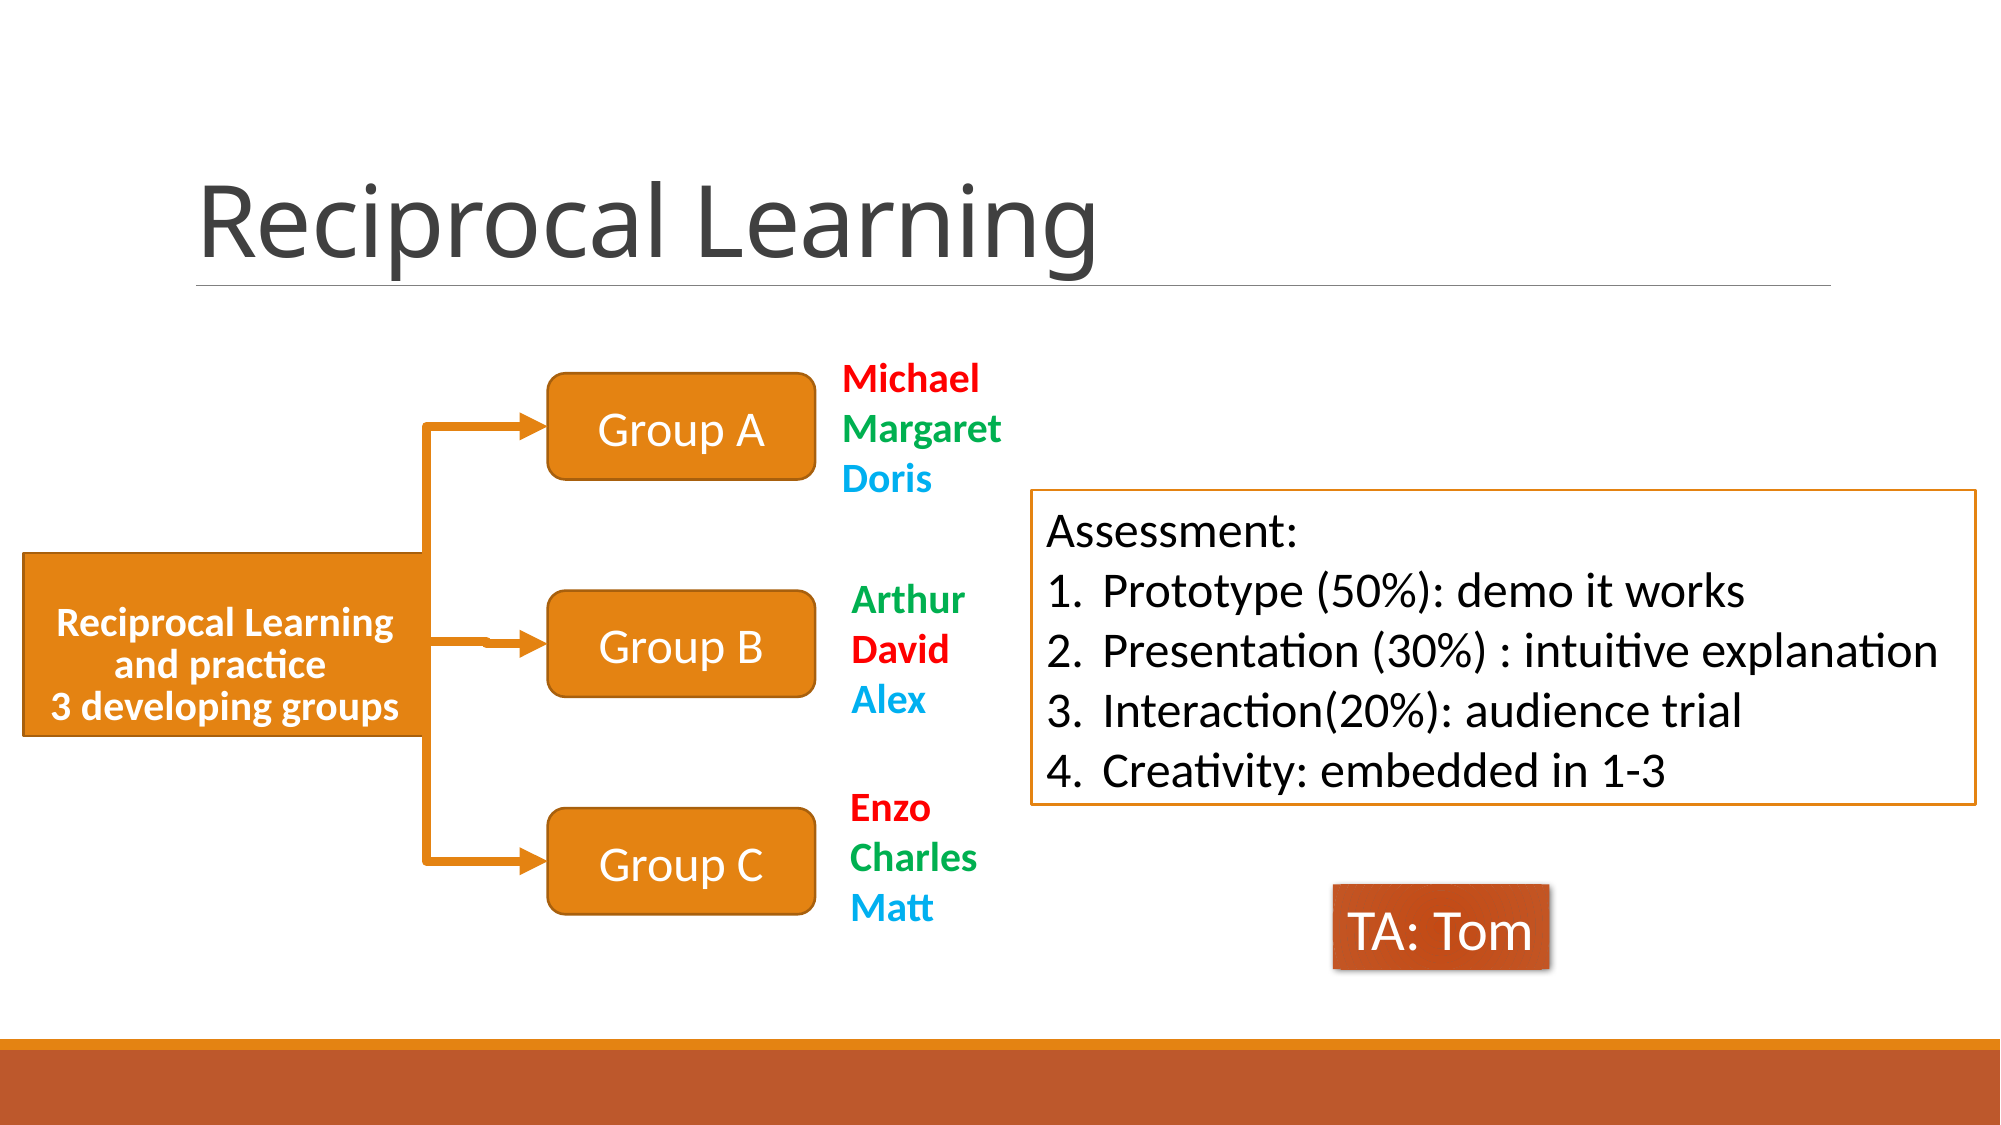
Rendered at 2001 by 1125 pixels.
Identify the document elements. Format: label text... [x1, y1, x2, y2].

text_box Assessment: Prototype (50%): demo it works Presentation (30%) : intuitive explanation Interaction(20%): audience trial Creativity: embedded in 1-3 [1030, 489, 1977, 806]
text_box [426, 640, 549, 645]
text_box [376, 690, 598, 813]
text_box Group B [546, 589, 817, 699]
text_box Group C [546, 806, 817, 916]
text_box TA: Tom [1332, 884, 1550, 970]
text_box Arthur David Alex [836, 564, 981, 729]
text_box Enzo Charles Matt [835, 772, 1067, 937]
text_box Michael Margaret Doris [827, 343, 1094, 508]
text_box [378, 472, 596, 596]
text_box Group A [546, 371, 817, 481]
text_box Reciprocal Learning and practice 3 developing groups [22, 552, 422, 737]
title Reciprocal Learning [180, 47, 1830, 285]
